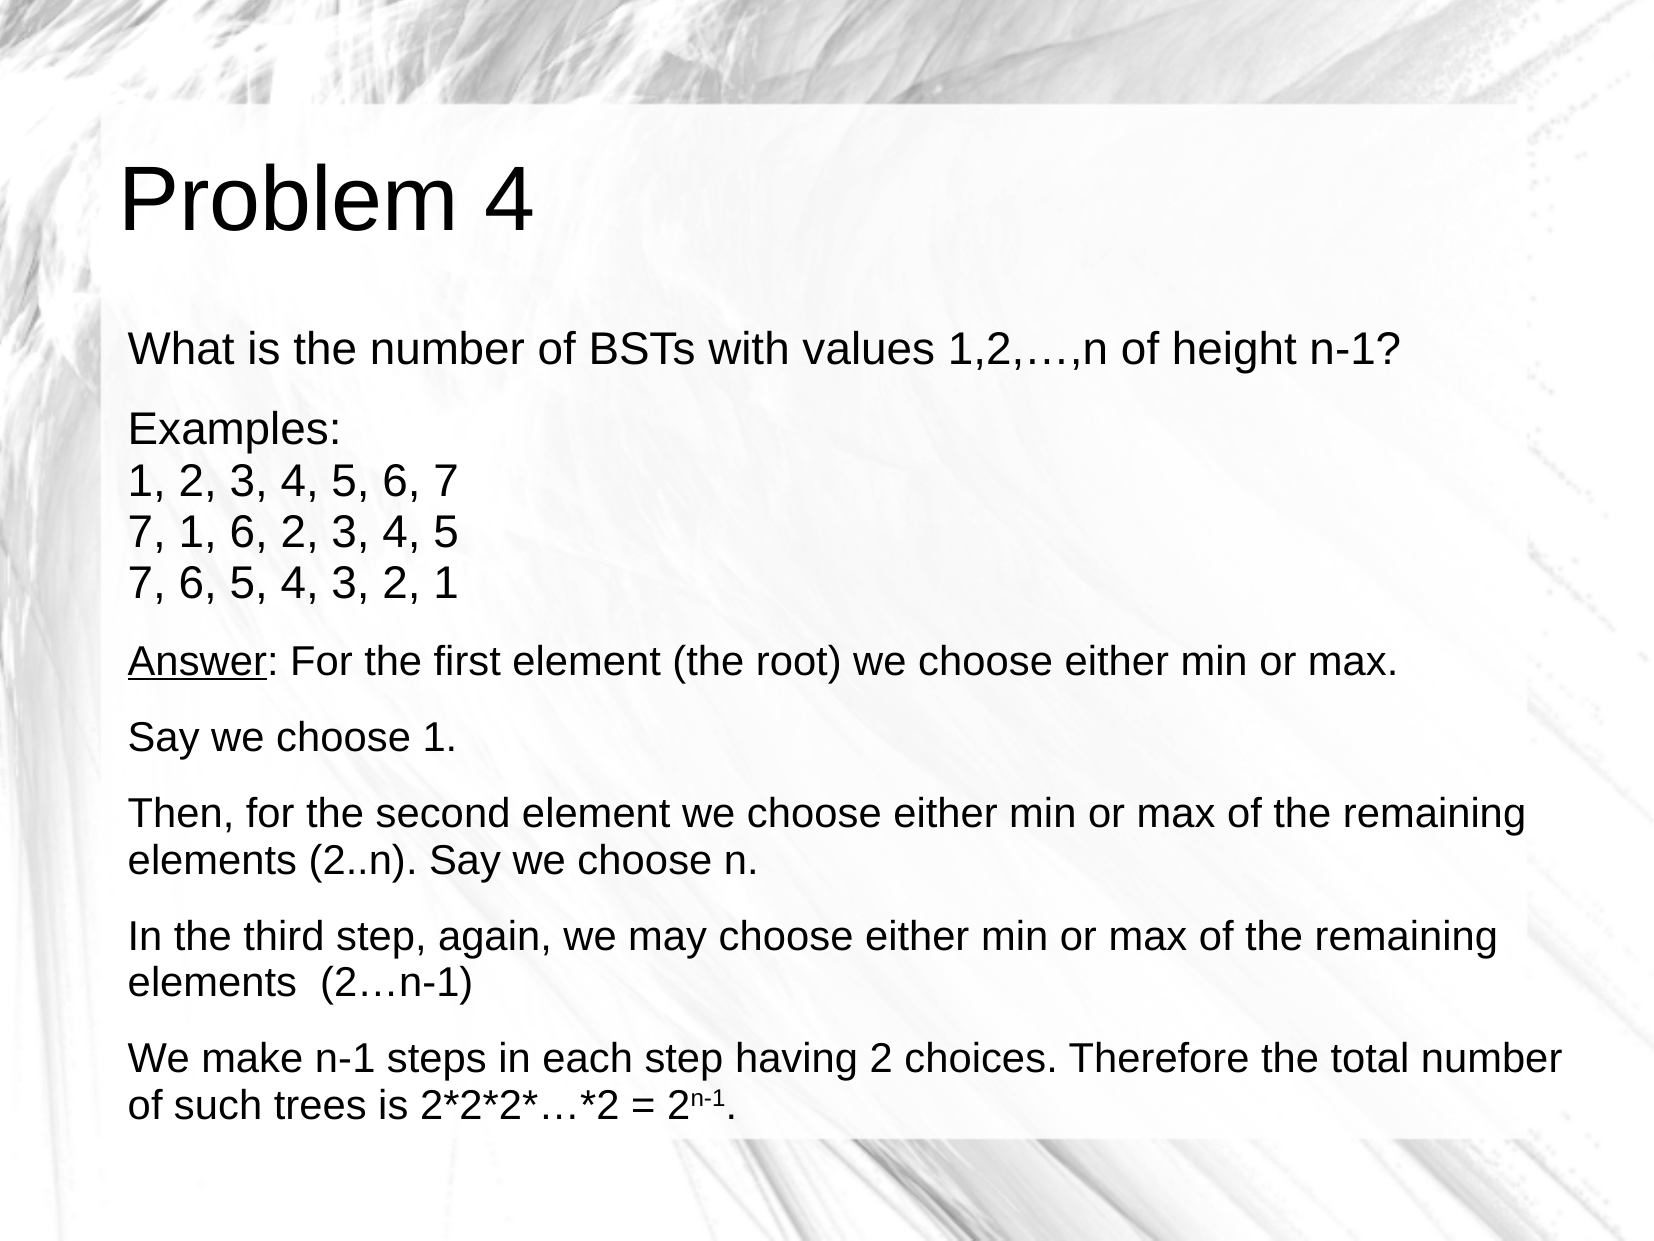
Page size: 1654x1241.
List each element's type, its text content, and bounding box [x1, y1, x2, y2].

picture [0, 0, 1654, 1241]
list What is the number of BSTs with values 1,2,…,n of height n-1? Examples: 1, 2, 3, 4, 5, 6, 7 7, 1, 6, 2, 3, 4, 5 7, 6, 5, 4, 3, 2, 1 Answer: For the first element (the root) we choose either min or max. Say we choose 1. Then, for the second element we choose either min or max of the remaining elements (2..n). Say we choose n. In the third step, again, we may choose either min or max of the remaining elements (2…n-1) We make n-1 steps in each step having 2 choices. Therefore the total number of such trees is 2*2*2*…*2 = 2n-1. [118, 319, 1571, 1109]
title Problem 4 [118, 93, 1506, 299]
